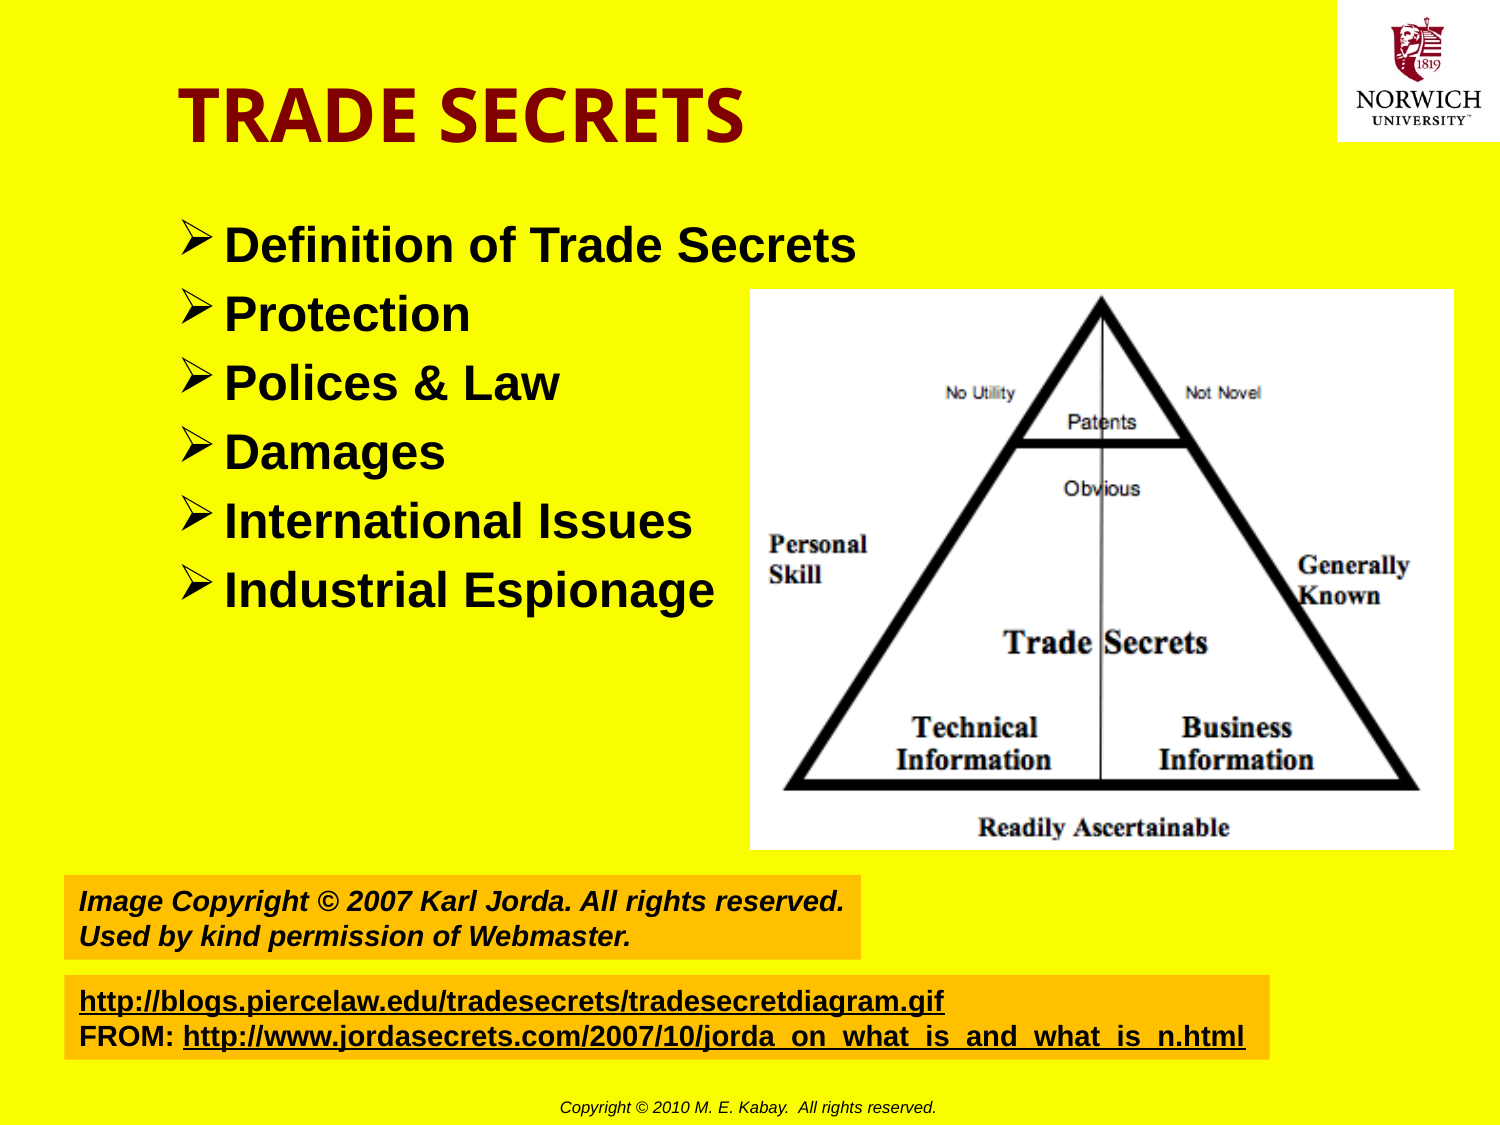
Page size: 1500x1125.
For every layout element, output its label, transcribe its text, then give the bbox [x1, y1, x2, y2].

picture [1337, 0, 1500, 142]
text_box http://blogs.piercelaw.edu/tradesecrets/tradesecretdiagram.gif FROM: http://www.jordasecrets.com/2007/10/jorda_on_what_is_and_what_is_n.html [64, 974, 1270, 1060]
title TRADE SECRETS [161, 24, 1339, 211]
list Definition of Trade Secrets Protection Polices & Law Damages International Issues Industrial Espionage [161, 211, 1339, 1038]
picture [749, 288, 1454, 851]
text_box Image Copyright © 2007 Karl Jorda. All rights reserved. Used by kind permission of Webmaster. [64, 874, 861, 960]
